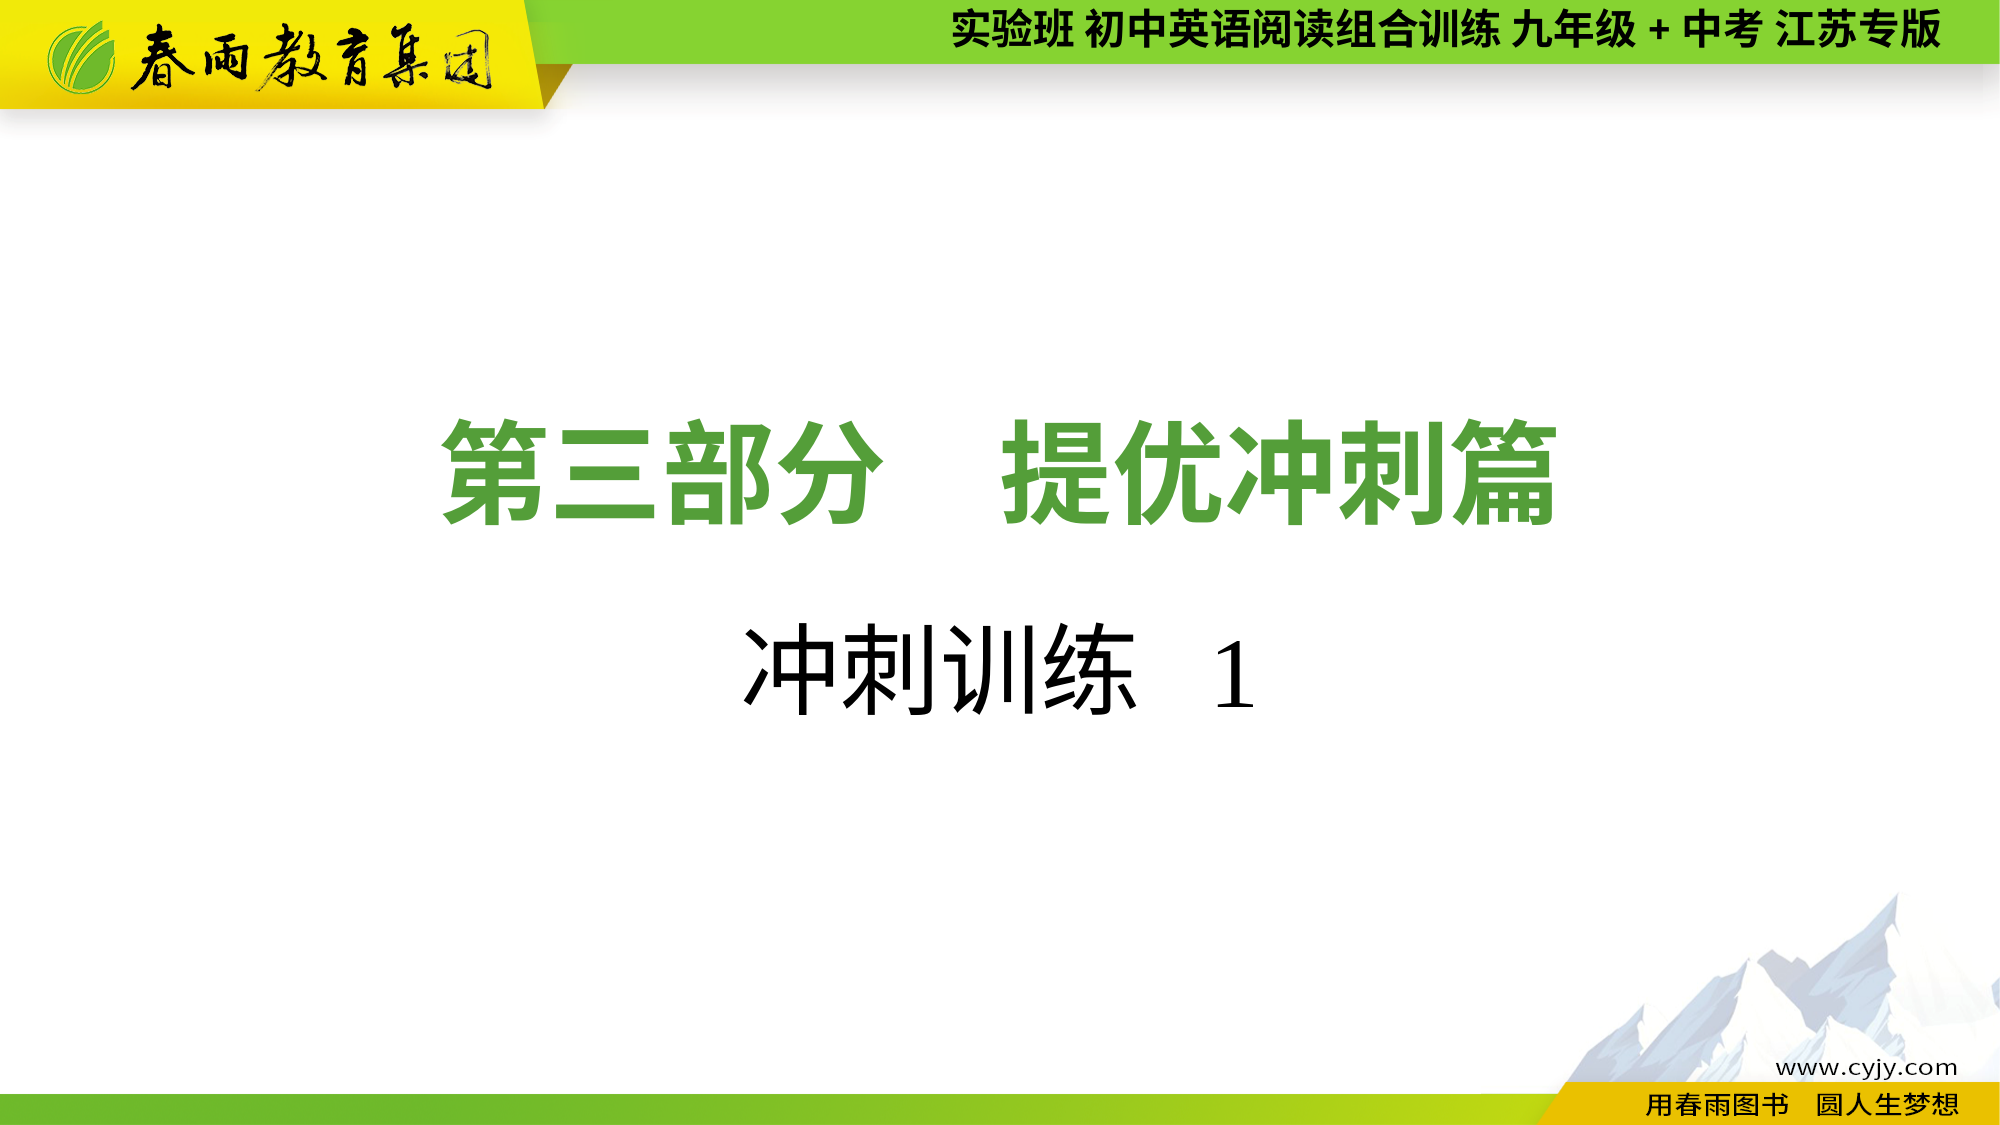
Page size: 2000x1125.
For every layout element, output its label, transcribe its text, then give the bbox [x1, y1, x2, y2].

text_box 冲刺训练 1 [54, 540, 1946, 736]
picture [0, 0, 2000, 1125]
text_box 第三部分 提优冲刺篇 [54, 327, 1946, 540]
